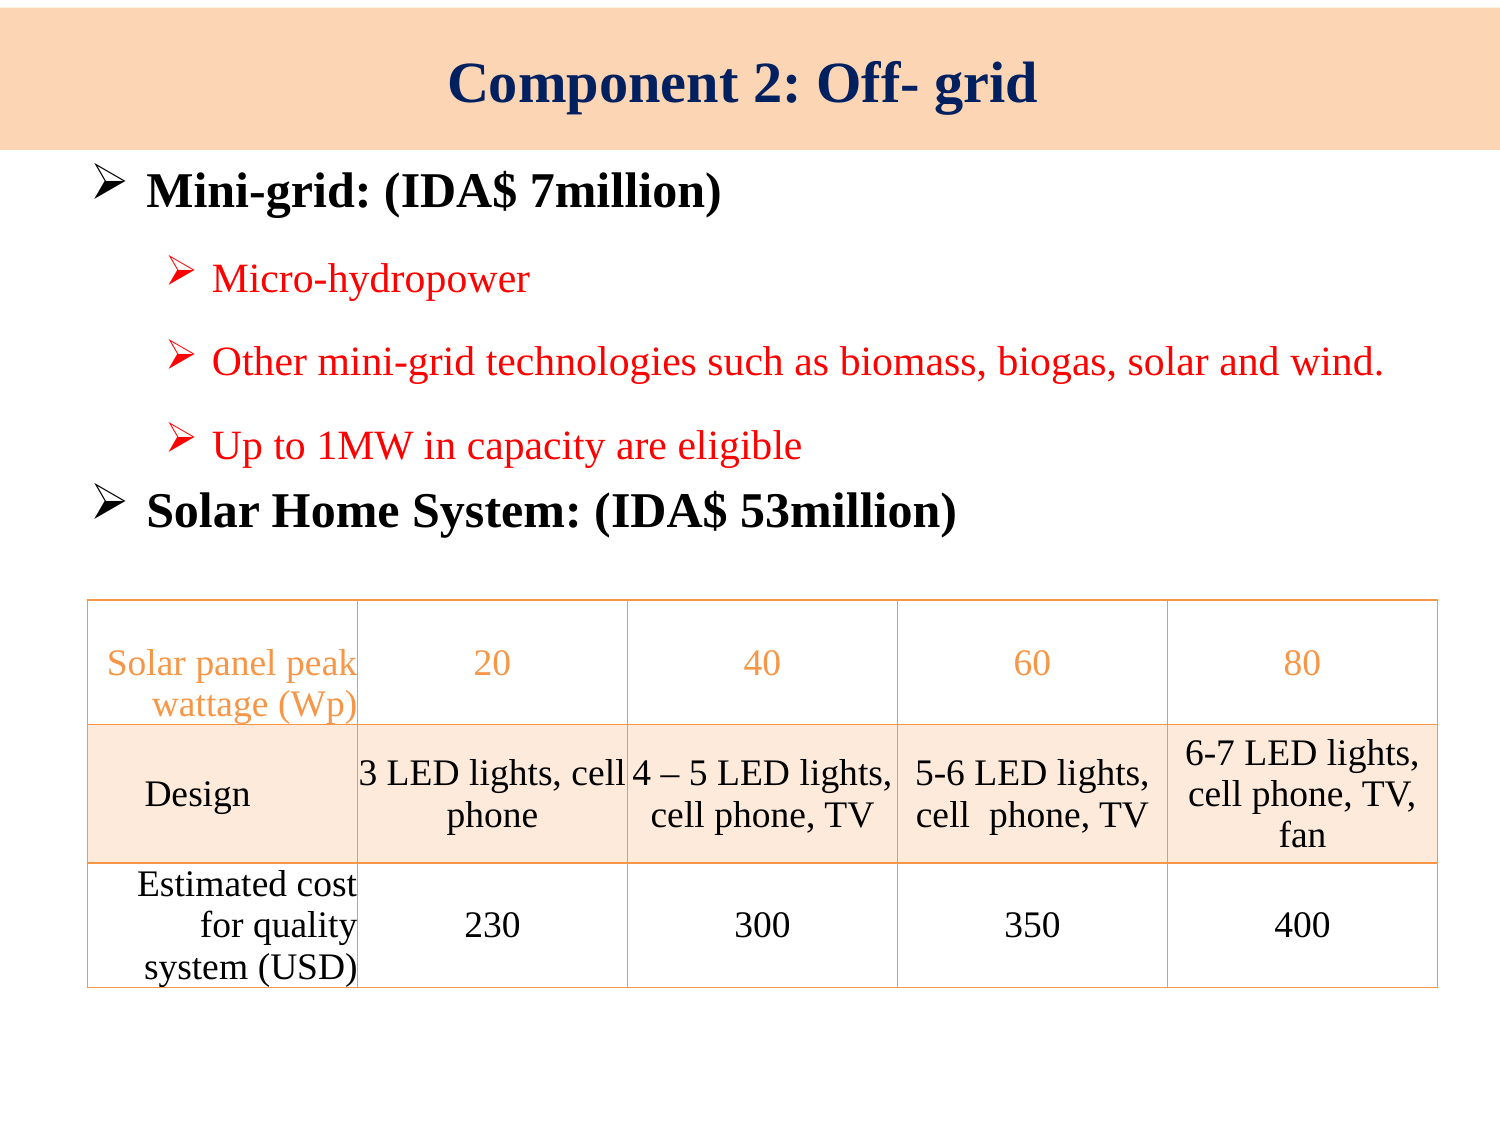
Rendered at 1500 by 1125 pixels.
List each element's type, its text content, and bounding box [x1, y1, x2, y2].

table_header 20 [358, 601, 627, 724]
table_cell 5-6 LED lights, cell phone, TV [898, 725, 1167, 862]
table_cell 4 – 5 LED lights, cell phone, TV [628, 725, 897, 862]
table_cell Estimated cost for quality system (USD) [88, 864, 357, 987]
table_cell 230 [358, 864, 627, 987]
table_cell 400 [1168, 864, 1437, 987]
table_cell 6-7 LED lights, cell phone, TV, fan [1168, 725, 1437, 862]
table_header 60 [898, 601, 1167, 724]
table_cell 300 [628, 864, 897, 987]
table_header Solar panel peak wattage (Wp) [88, 601, 357, 724]
title Component 2: Off- grid [0, 7, 1500, 150]
list Mini-grid: (IDA$ 7million) Micro-hydropower Other mini-grid technologies such as biomass, biogas, solar and wind. Up to 1MW in capacity are eligible Solar Home System: (IDA$ 53million) [75, 149, 1425, 975]
table_cell 3 LED lights, cell phone [358, 725, 627, 862]
table_cell 350 [898, 864, 1167, 987]
table_header 40 [628, 601, 897, 724]
table_cell Design [88, 725, 357, 862]
table_header 80 [1168, 601, 1437, 724]
